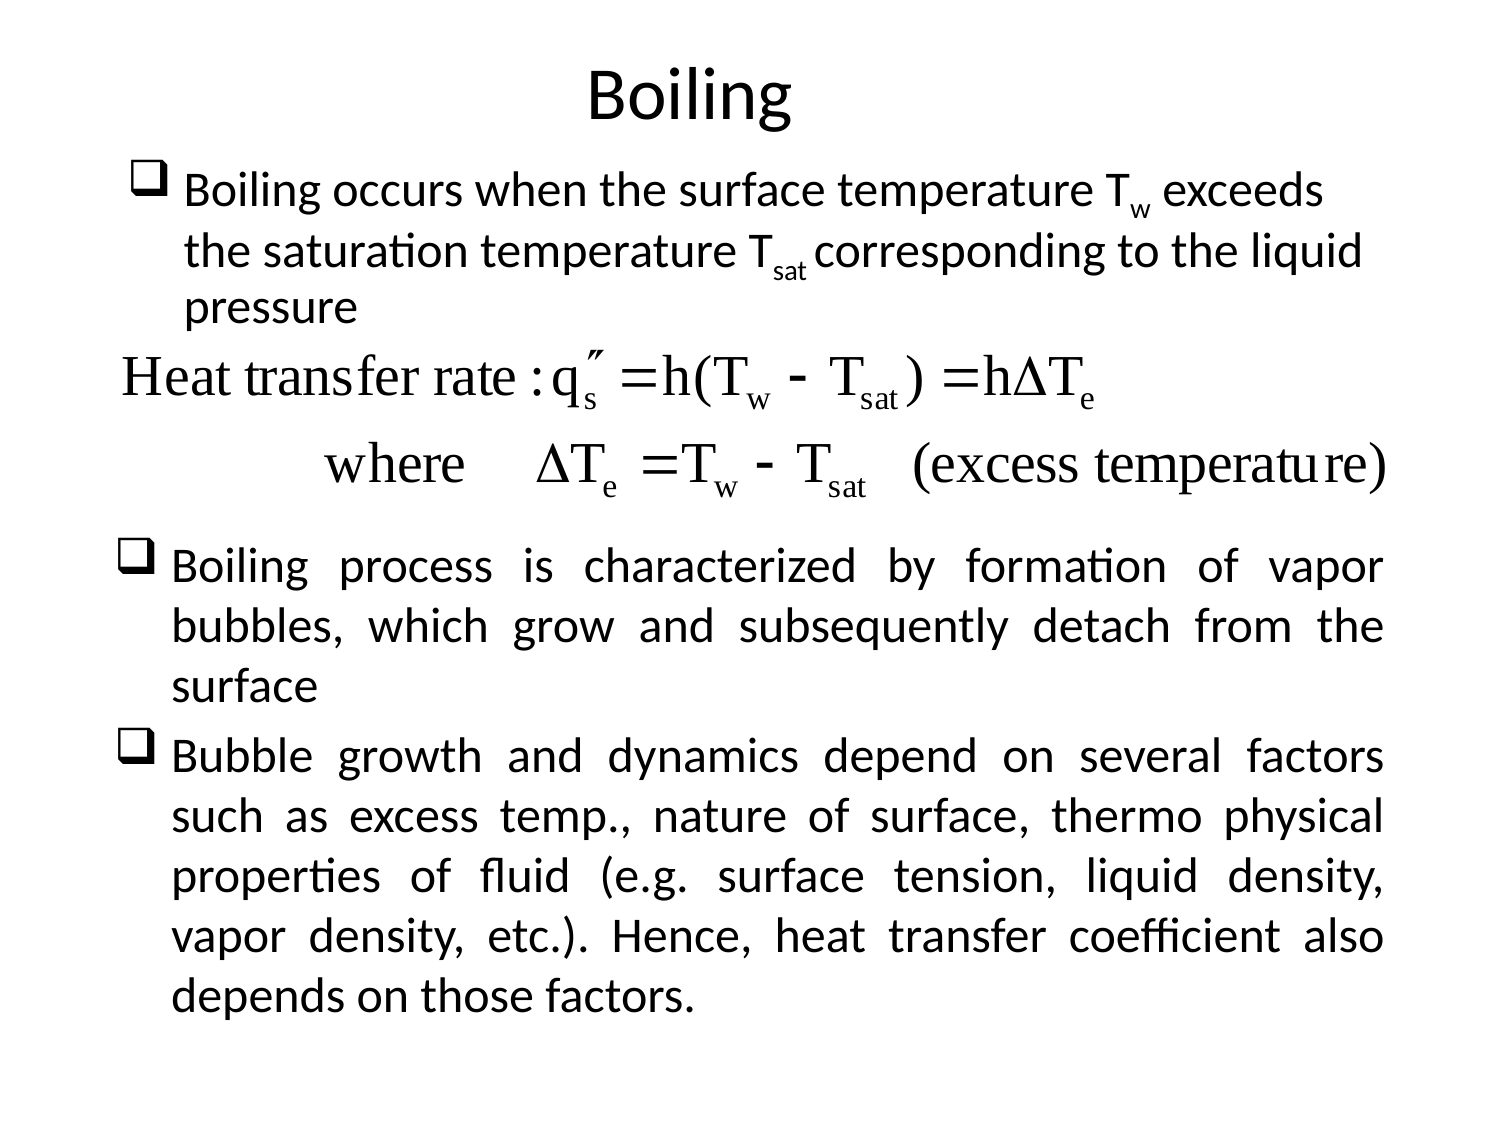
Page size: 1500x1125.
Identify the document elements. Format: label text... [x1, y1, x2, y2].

text_box Boiling occurs when the surface temperature Tw exceeds the saturation temperature Tsat corresponding to the liquid pressure [112, 149, 1388, 325]
text_box Boiling process is characterized by formation of vapor bubbles, which grow and subsequently detach from the surface Bubble growth and dynamics depend on several factors such as excess temp., nature of surface, thermo physical properties of fluid (e.g. surface tension, liquid density, vapor density, etc.). Hence, heat transfer coefficient also depends on those factors. [99, 524, 1400, 1050]
text_box Boiling [571, 37, 809, 143]
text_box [112, 337, 1399, 512]
